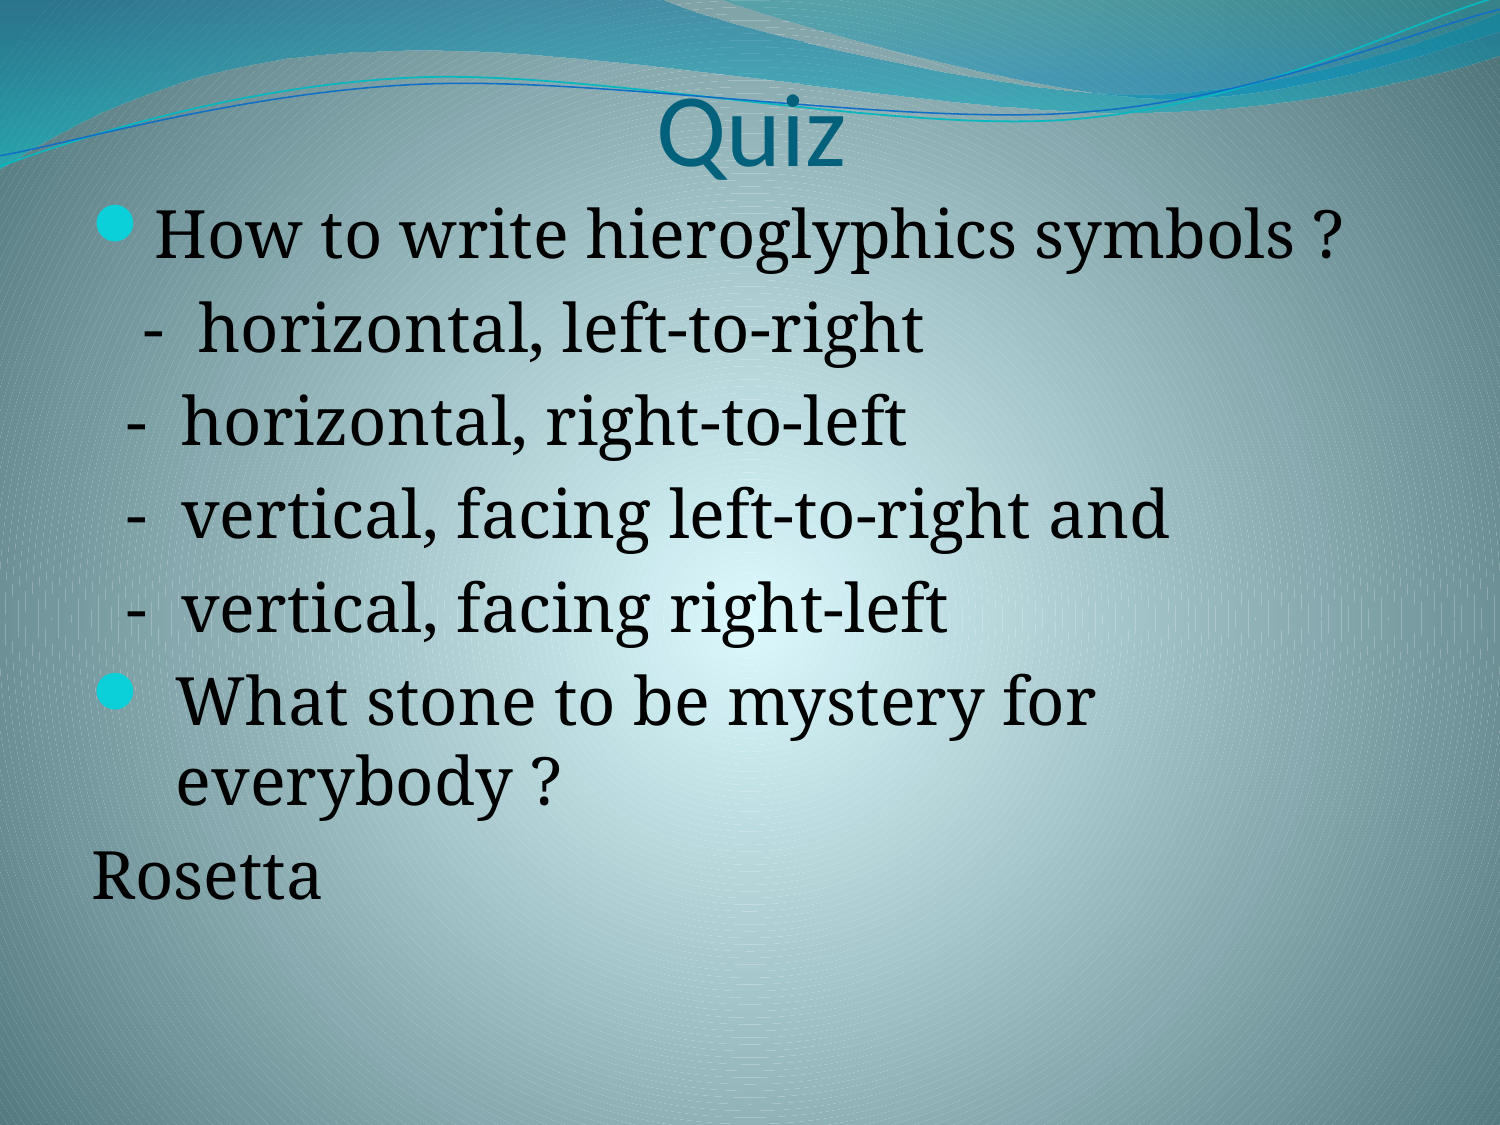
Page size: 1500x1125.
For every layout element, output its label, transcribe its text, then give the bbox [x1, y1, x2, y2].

list How to write hieroglyphics symbols ? - horizontal, left-to-right - horizontal, right-to-left - vertical, facing left-to-right and - vertical, facing right-left What stone to be mystery for everybody ? Rosetta [76, 184, 1427, 1059]
title Quiz [76, 0, 1427, 184]
